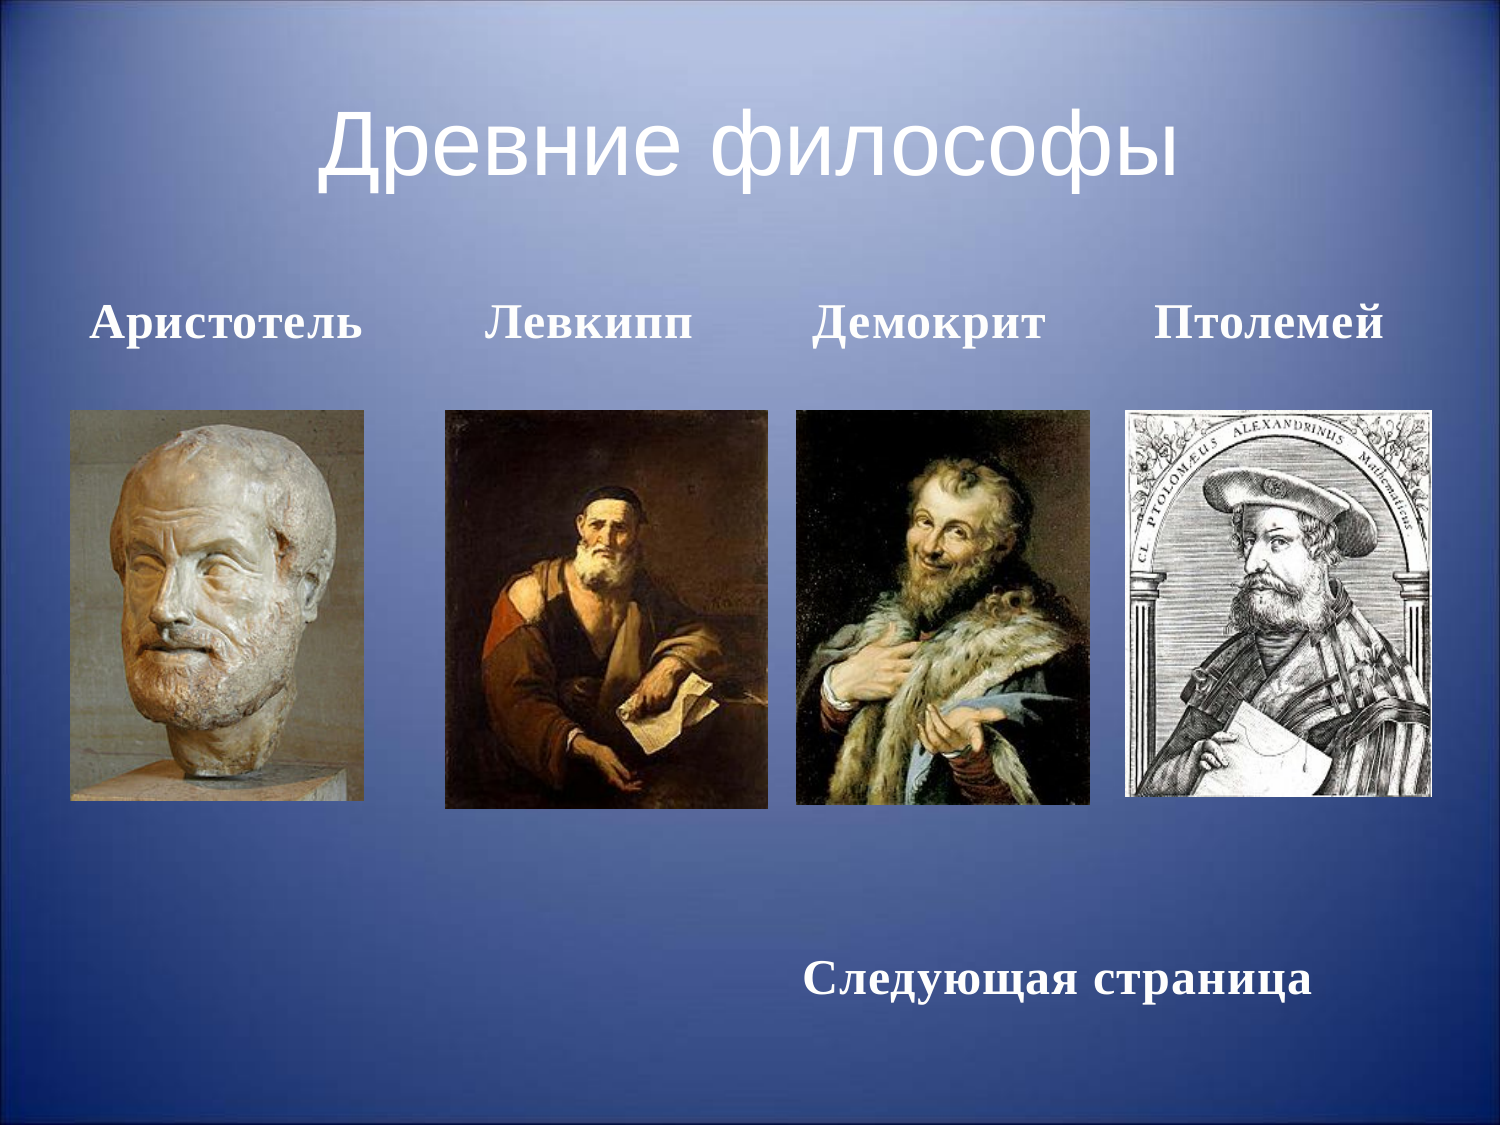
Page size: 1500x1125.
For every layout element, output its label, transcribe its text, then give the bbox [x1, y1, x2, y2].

text_box Аристотель [70, 281, 382, 356]
text_box Птолемей [1113, 281, 1425, 356]
text_box Следующая страница [787, 937, 1328, 1013]
text_box Левкипп [433, 281, 746, 356]
title Древние философы [74, 44, 1426, 233]
picture [0, 0, 1500, 1125]
text_box Демокрит [773, 281, 1086, 356]
